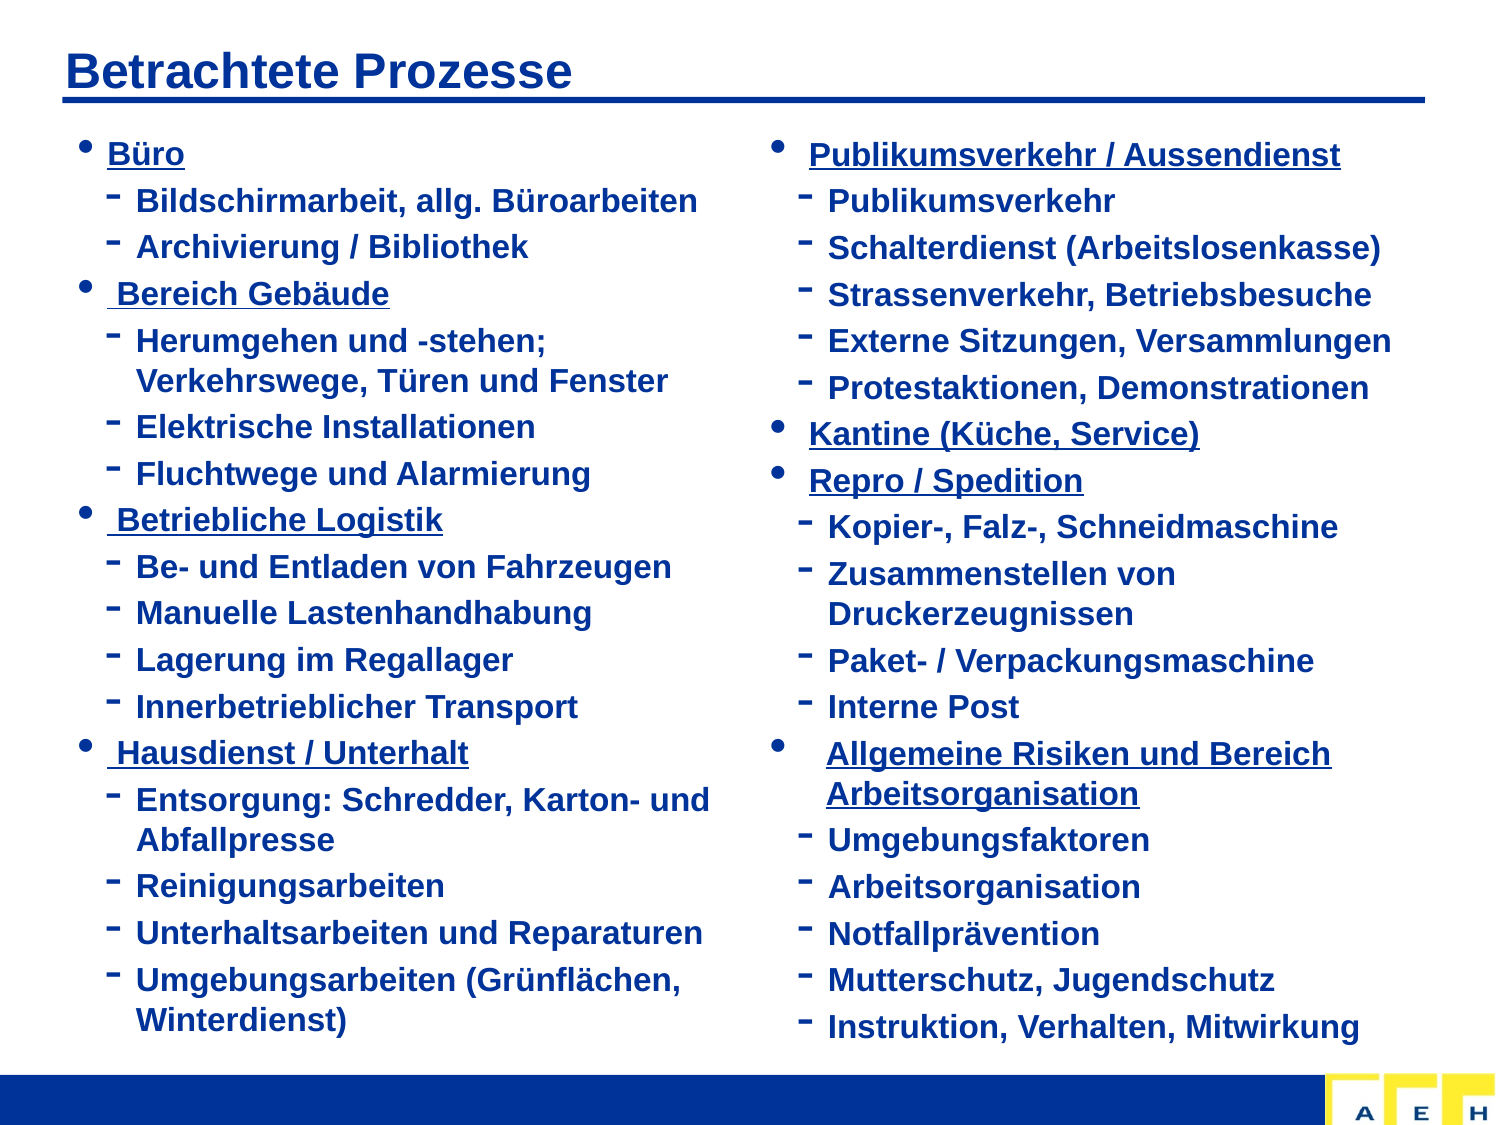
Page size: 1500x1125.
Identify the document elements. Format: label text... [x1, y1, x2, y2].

picture [1325, 1073, 1497, 1125]
list Publikumsverkehr / Aussendienst Publikumsverkehr Schalterdienst (Arbeitslosenkasse) Strassenverkehr, Betriebsbesuche Externe Sitzungen, Versammlungen Protestaktionen, Demonstrationen Kantine (Küche, Service) Repro / Spedition Kopier-, Falz-, Schneidmaschine Zusammenstellen von Druckerzeugnissen Paket- / Verpackungsmaschine Interne Post Allgemeine Risiken und Bereich Arbeitsorganisation Umgebungsfaktoren Arbeitsorganisation Notfallprävention Mutterschutz, Jugendschutz Instruktion, Verhalten, Mitwirkung [754, 125, 1424, 1001]
title Betrachtete Prozesse [49, 37, 1426, 101]
list Büro Bildschirmarbeit, allg. Büroarbeiten Archivierung / Bibliothek Bereich Gebäude Herumgehen und -stehen; Verkehrswege, Türen und Fenster Elektrische Installationen Fluchtwege und Alarmierung Betriebliche Logistik Be- und Entladen von Fahrzeugen Manuelle Lastenhandhabung Lagerung im Regallager Innerbetrieblicher Transport Hausdienst / Unterhalt Entsorgung: Schredder, Karton- und Abfallpresse Reinigungsarbeiten Unterhaltsarbeiten und Reparaturen Umgebungsarbeiten (Grünflächen, Winterdienst) [62, 124, 732, 1001]
